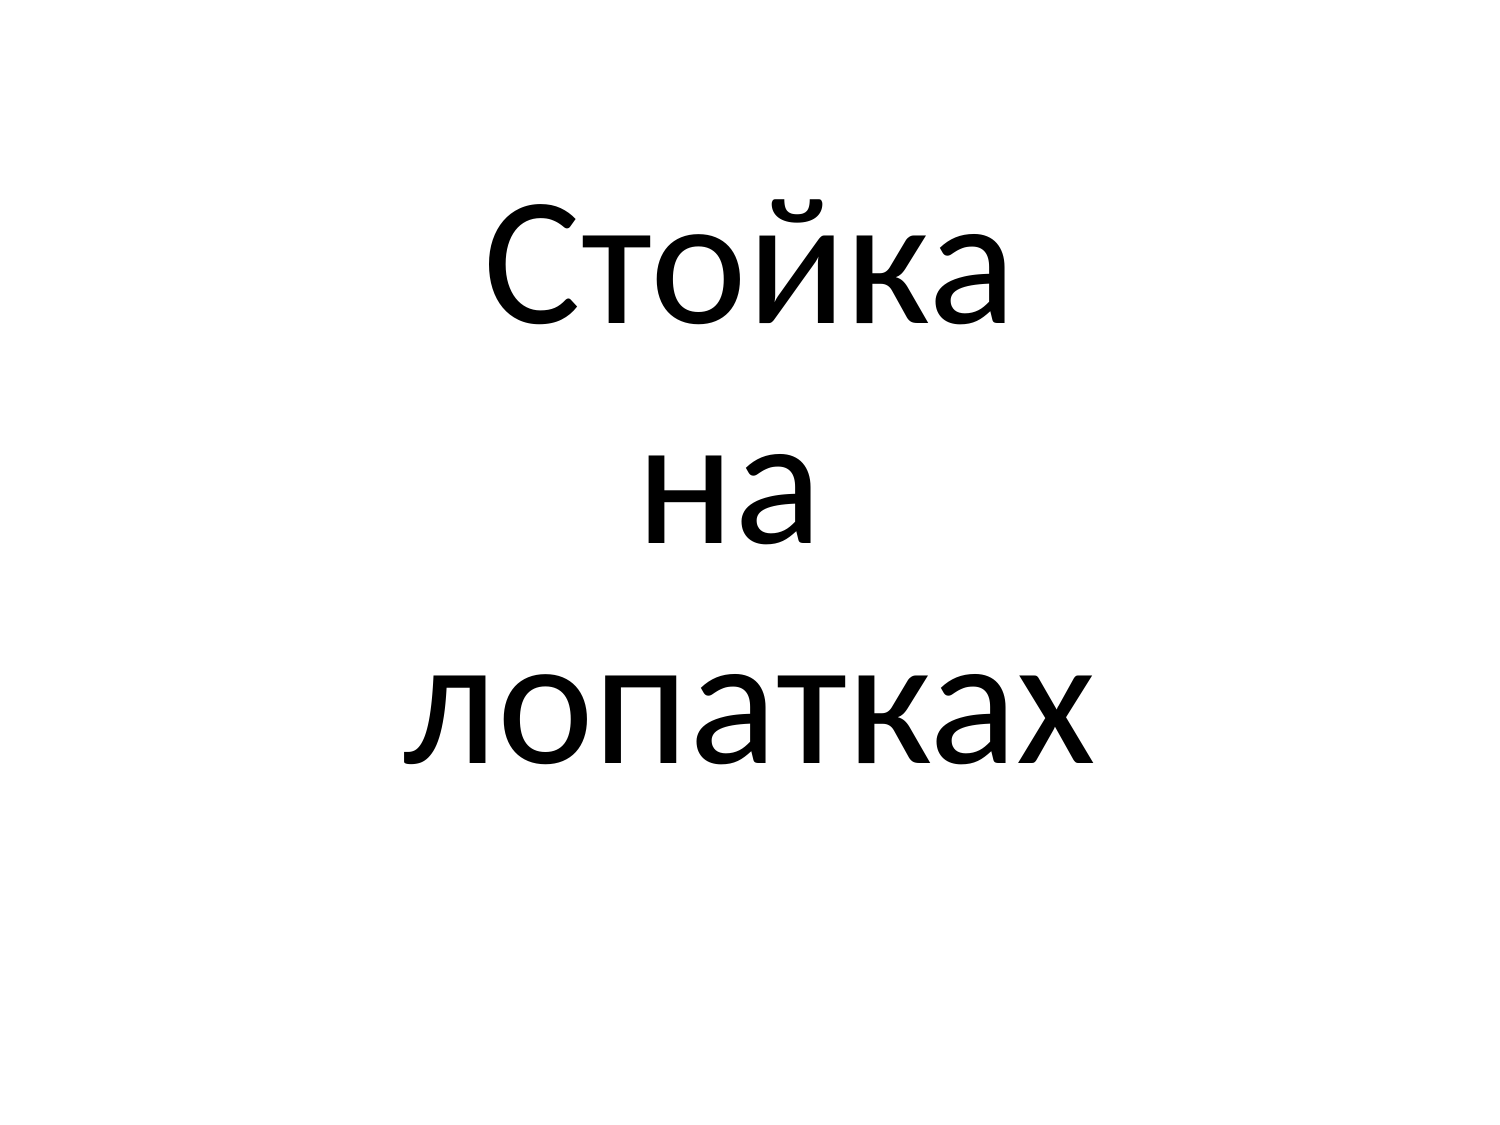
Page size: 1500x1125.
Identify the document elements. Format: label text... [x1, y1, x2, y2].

title Стойка на лопатках [112, 349, 1388, 591]
